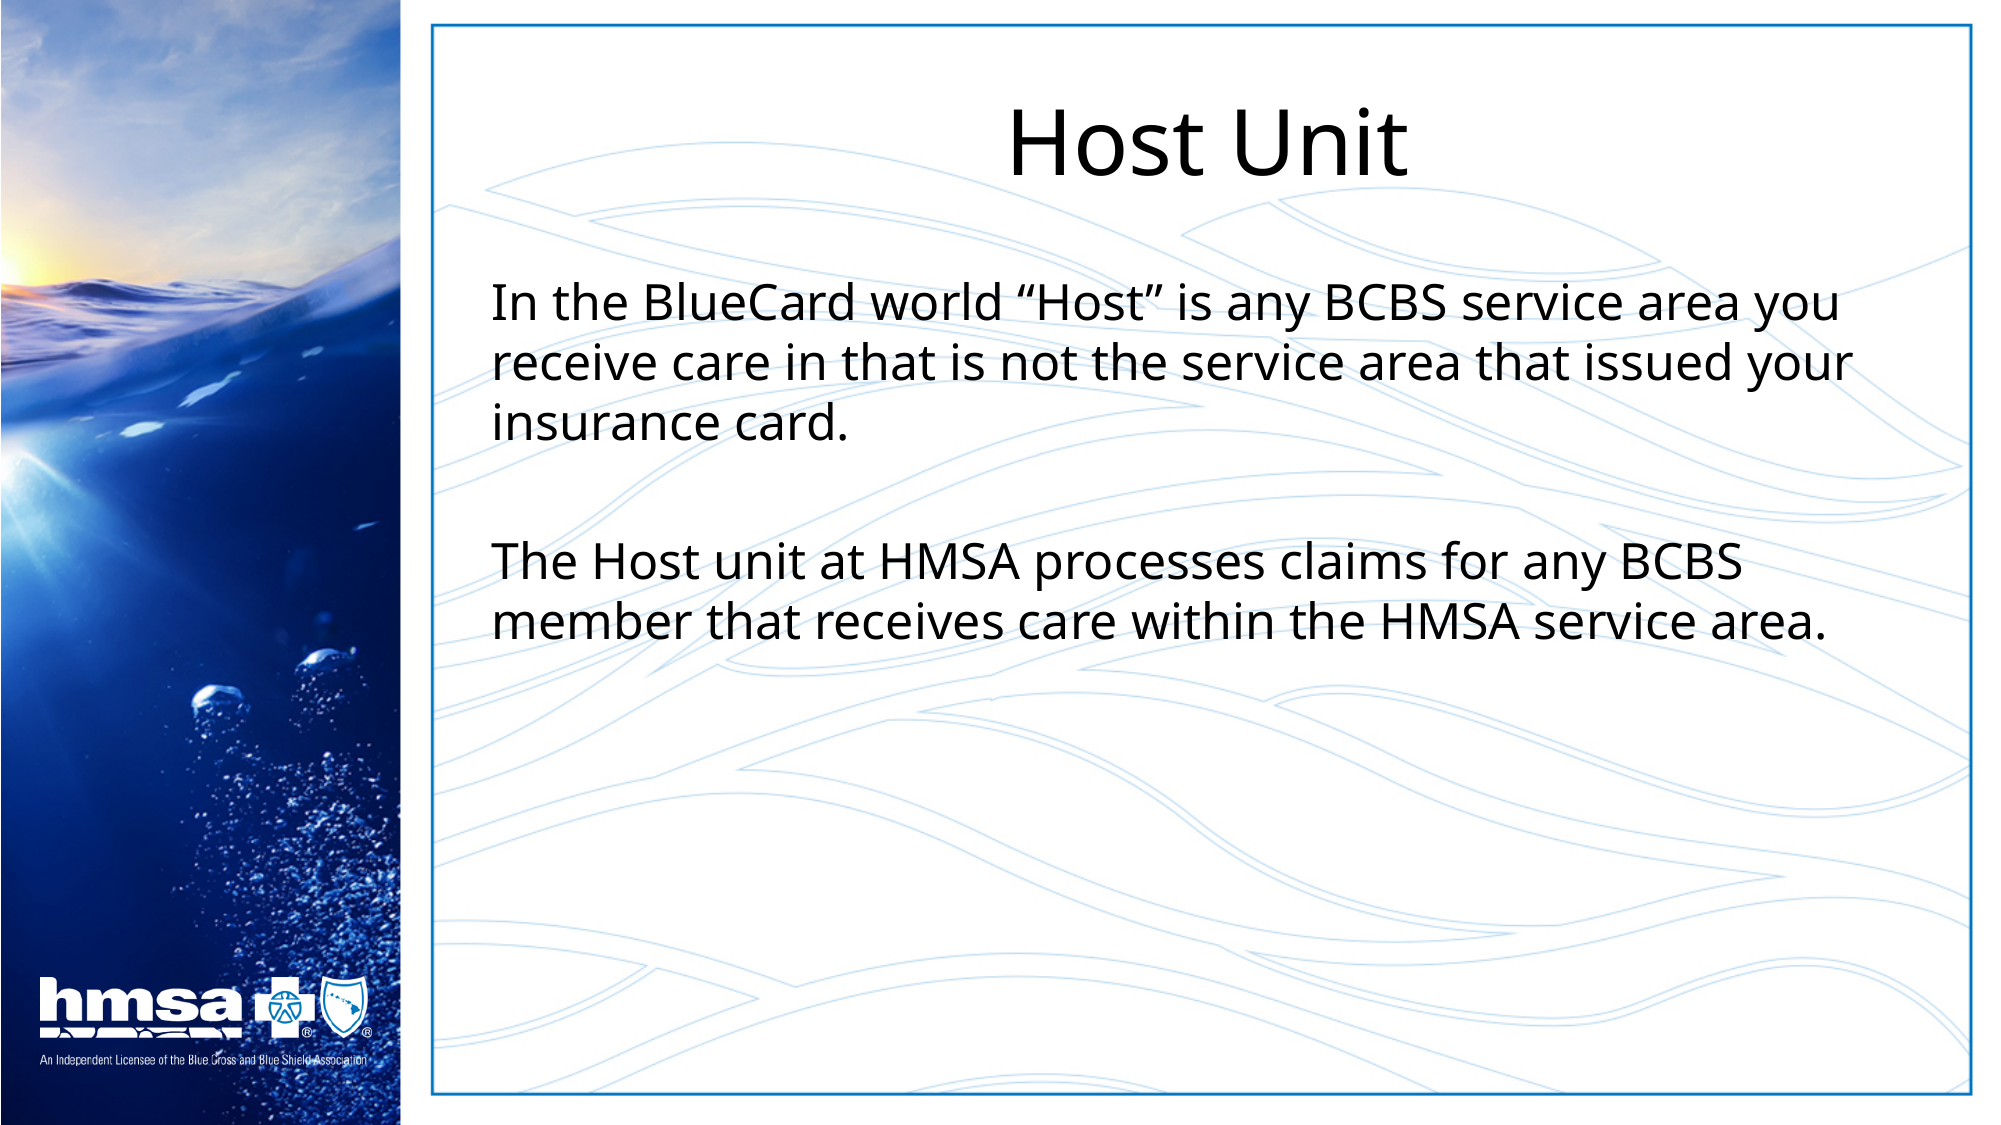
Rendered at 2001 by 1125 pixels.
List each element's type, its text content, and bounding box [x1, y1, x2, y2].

list In the BlueCard world “Host” is any BCBS service area you receive care in that is not the service area that issued your insurance card. The Host unit at HMSA processes claims for any BCBS member that receives care within the HMSA service area. [476, 262, 1939, 1005]
title Host Unit [476, 45, 1939, 233]
picture [1, 0, 1999, 1125]
